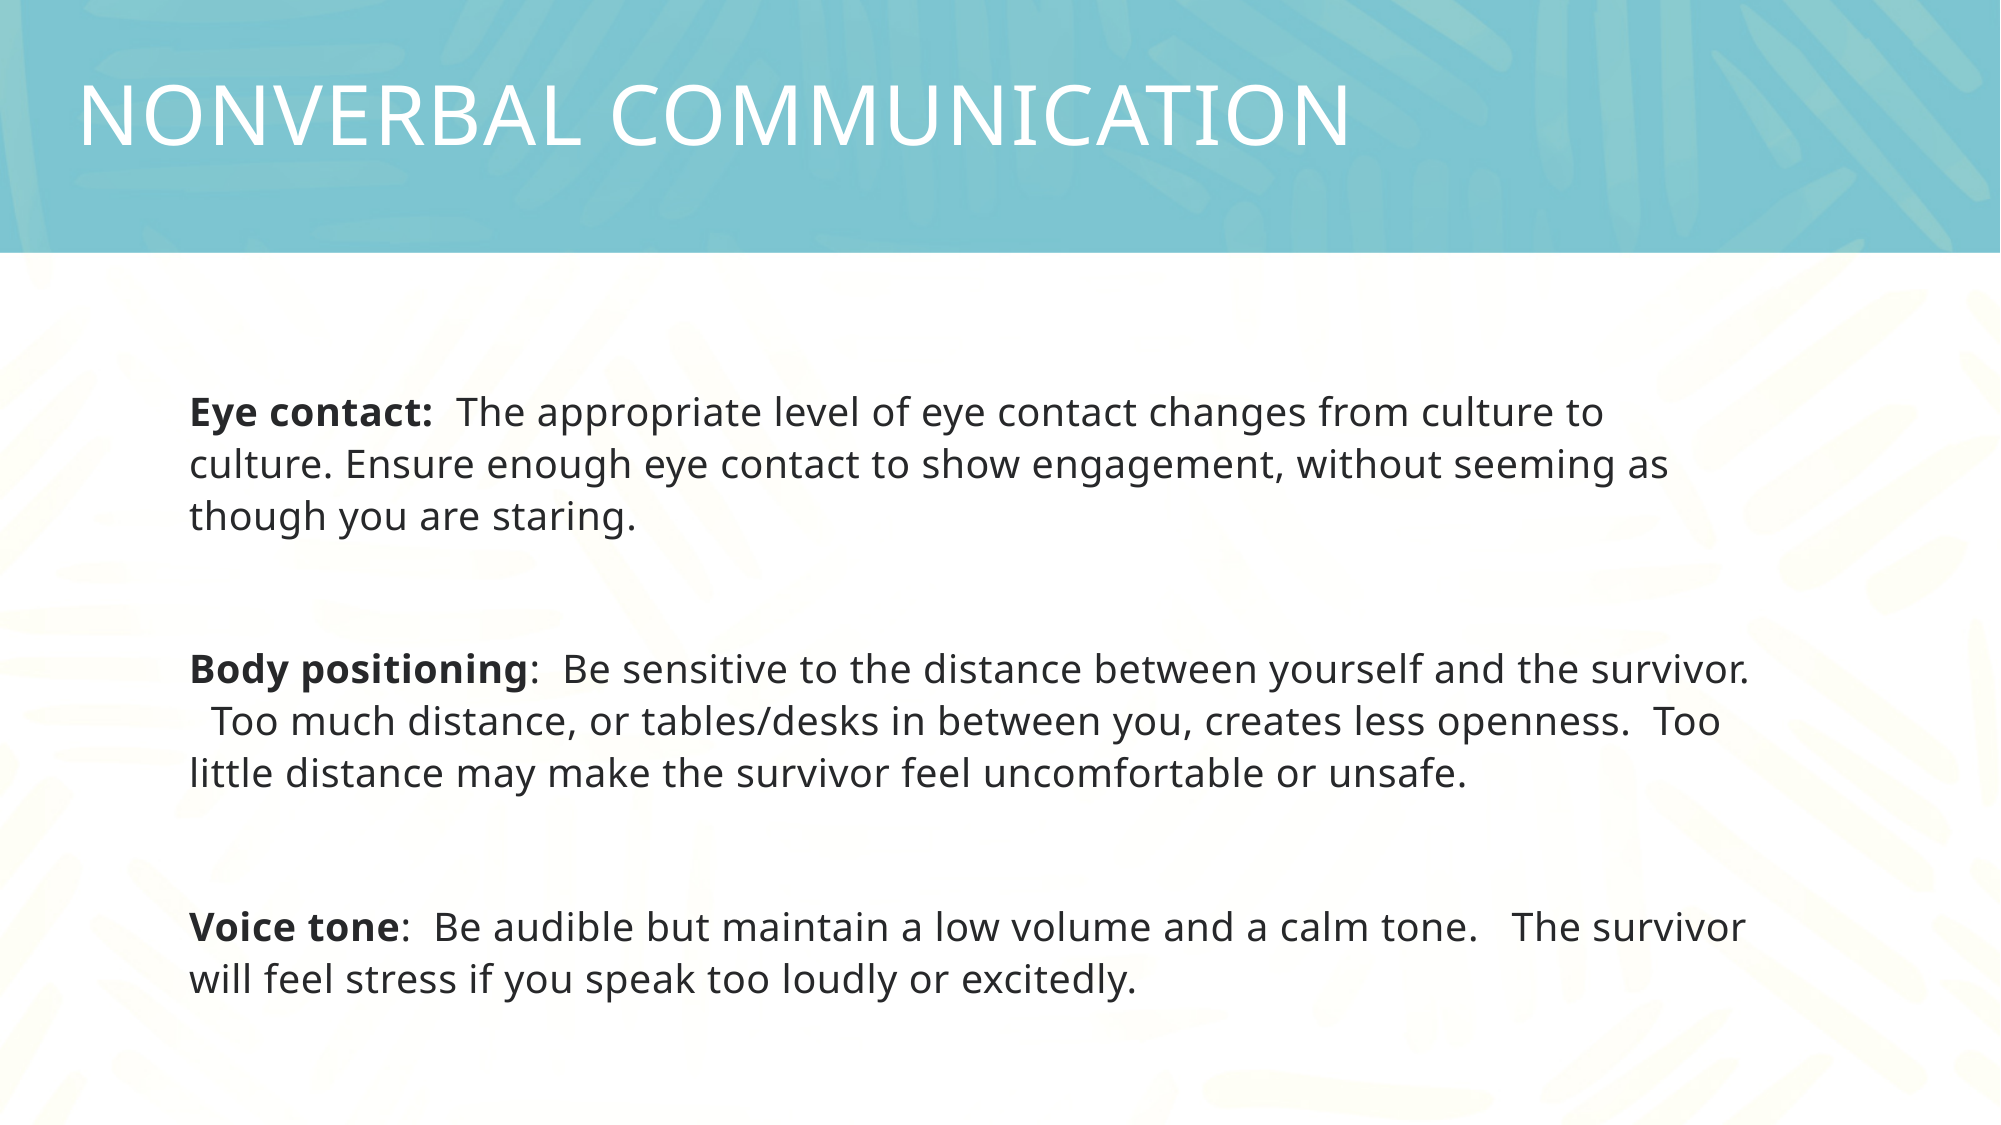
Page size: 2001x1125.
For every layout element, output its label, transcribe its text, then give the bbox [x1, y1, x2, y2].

title Nonverbal Communication [61, 78, 1938, 265]
list Eye contact: The appropriate level of eye contact changes from culture to culture. Ensure enough eye contact to show engagement, without seeming as though you are staring. Body positioning: Be sensitive to the distance between yourself and the survivor. Too much distance, or tables/desks in between you, creates less openness. Too little distance may make the survivor feel uncomfortable or unsafe. Voice tone: Be audible but maintain a low volume and a calm tone. The survivor will feel stress if you speak too loudly or excitedly. [167, 374, 1763, 1036]
picture [0, 0, 2000, 1125]
